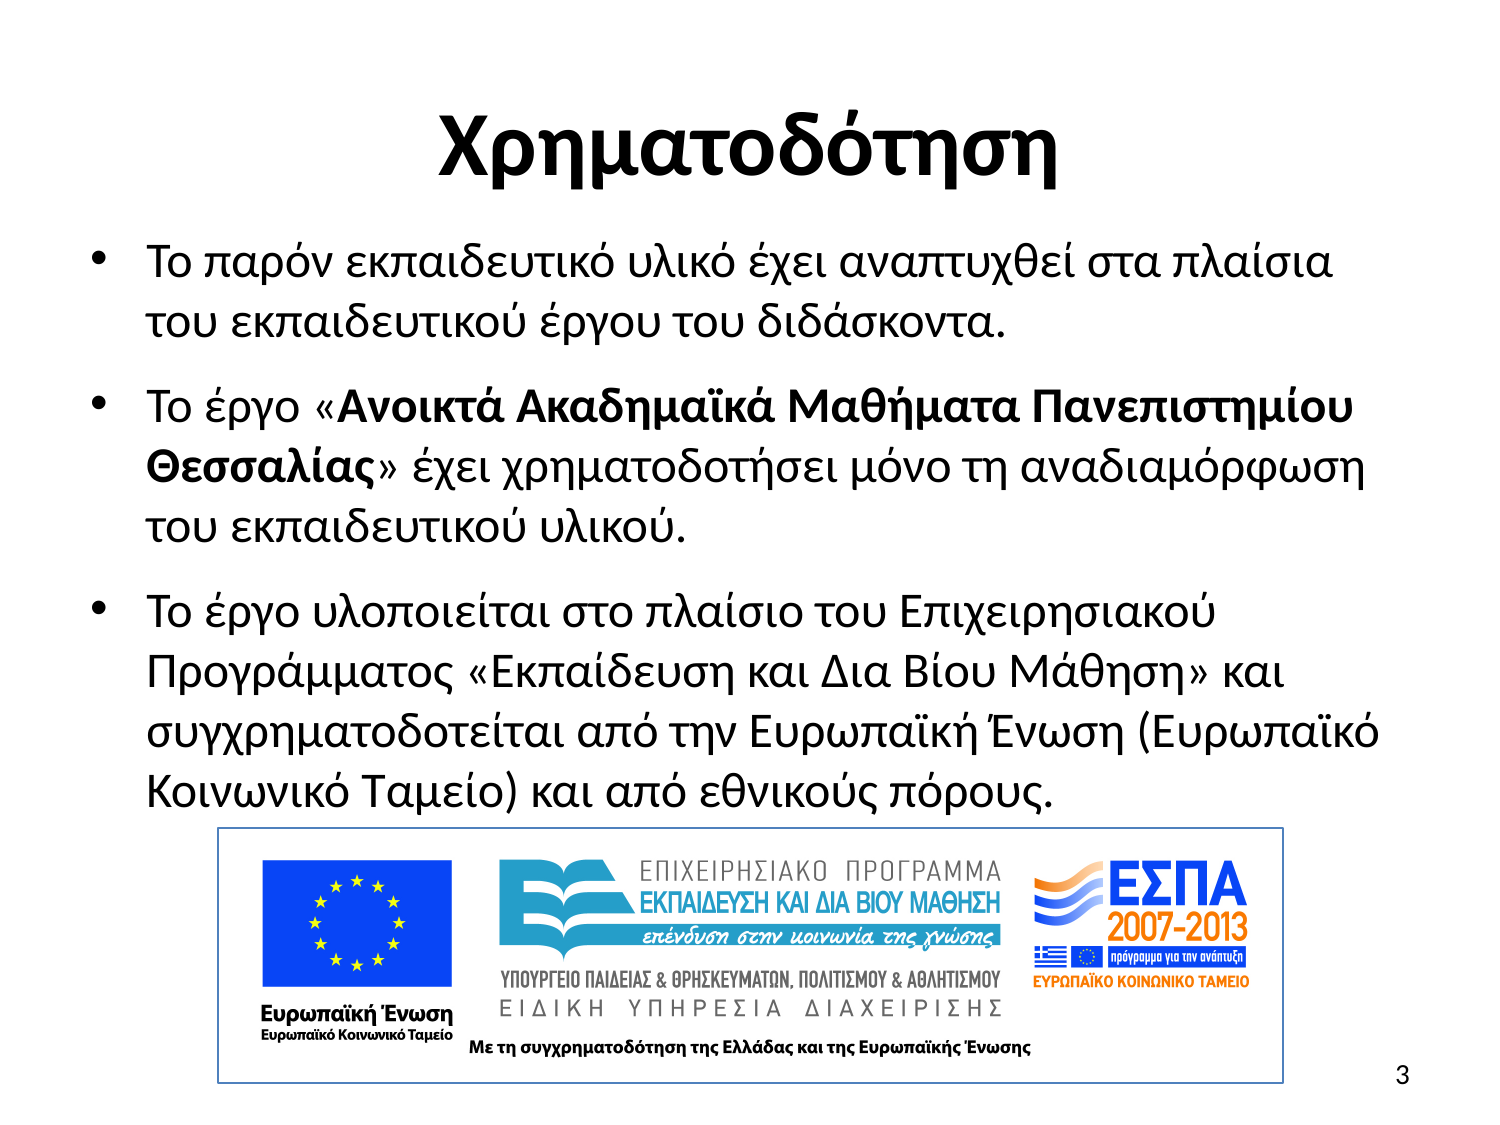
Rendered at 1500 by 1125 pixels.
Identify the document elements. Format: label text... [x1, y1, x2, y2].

picture [218, 828, 1282, 1083]
list Το παρόν εκπαιδευτικό υλικό έχει αναπτυχθεί στα πλαίσια του εκπαιδευτικού έργου του διδάσκοντα. Το έργο «Ανοικτά Ακαδημαϊκά Μαθήματα Πανεπιστημίου Θεσσαλίας» έχει χρηματοδοτήσει μόνο τη αναδιαμόρφωση του εκπαιδευτικού υλικού. Το έργο υλοποιείται στο πλαίσιο του Επιχειρησιακού Προγράμματος «Εκπαίδευση και Δια Βίου Μάθηση» και συγχρηματοδοτείται από την Ευρωπαϊκή Ένωση (Ευρωπαϊκό Κοινωνικό Ταμείο) και από εθνικούς πόρους. [75, 219, 1425, 963]
title Χρηματοδότηση [75, 45, 1425, 219]
slide_number 3 [1074, 1042, 1425, 1103]
